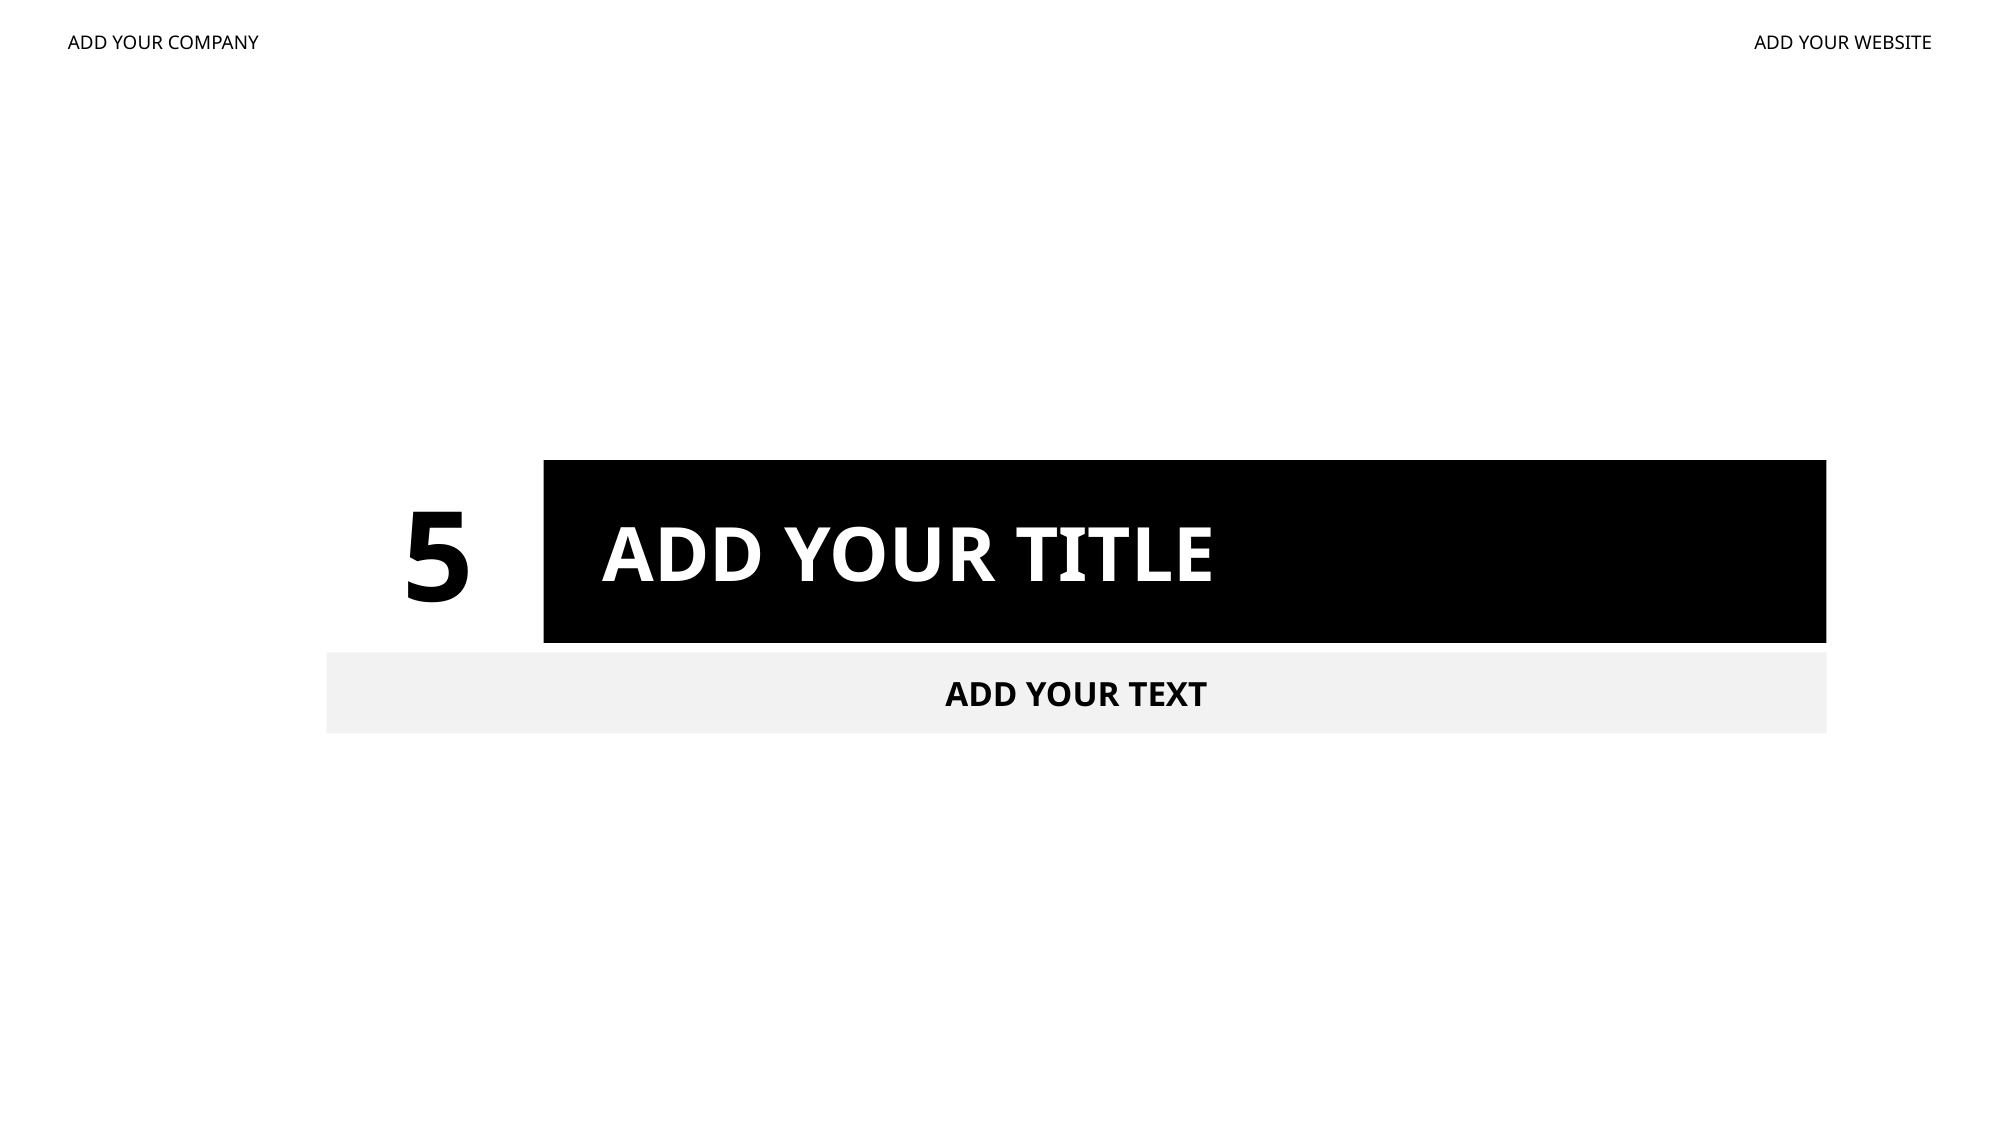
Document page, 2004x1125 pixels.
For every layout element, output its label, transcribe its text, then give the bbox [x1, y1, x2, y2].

text_box ADD YOUR TEXT [326, 652, 1827, 734]
text_box ADD YOUR COMPANY [34, 26, 293, 58]
text_box ADD YOUR TITLE [543, 460, 1827, 643]
text_box ADD YOUR WEBSITE [1714, 26, 1973, 58]
text_box 5 [374, 460, 502, 643]
